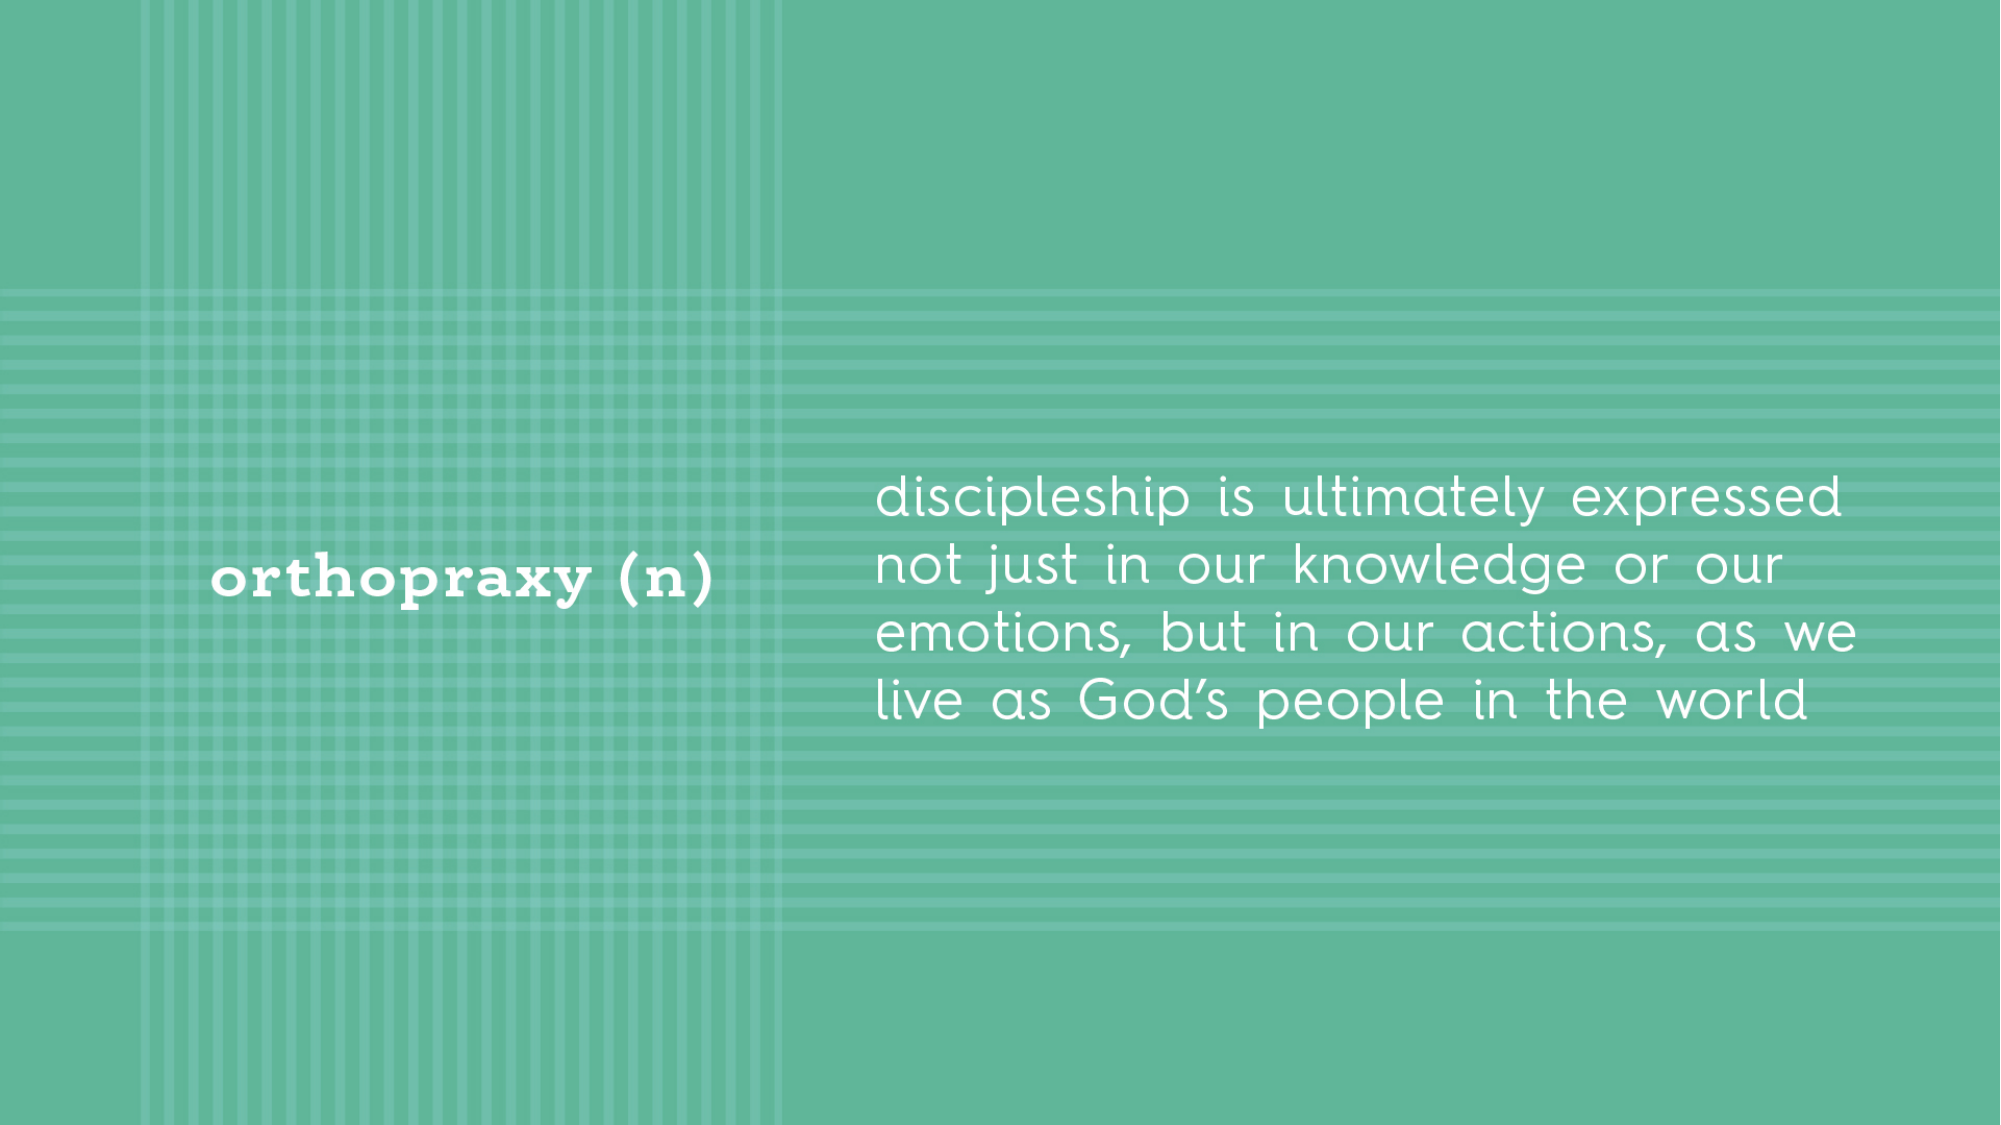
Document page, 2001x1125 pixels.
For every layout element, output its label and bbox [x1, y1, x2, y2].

list [0, 0, 2000, 1125]
